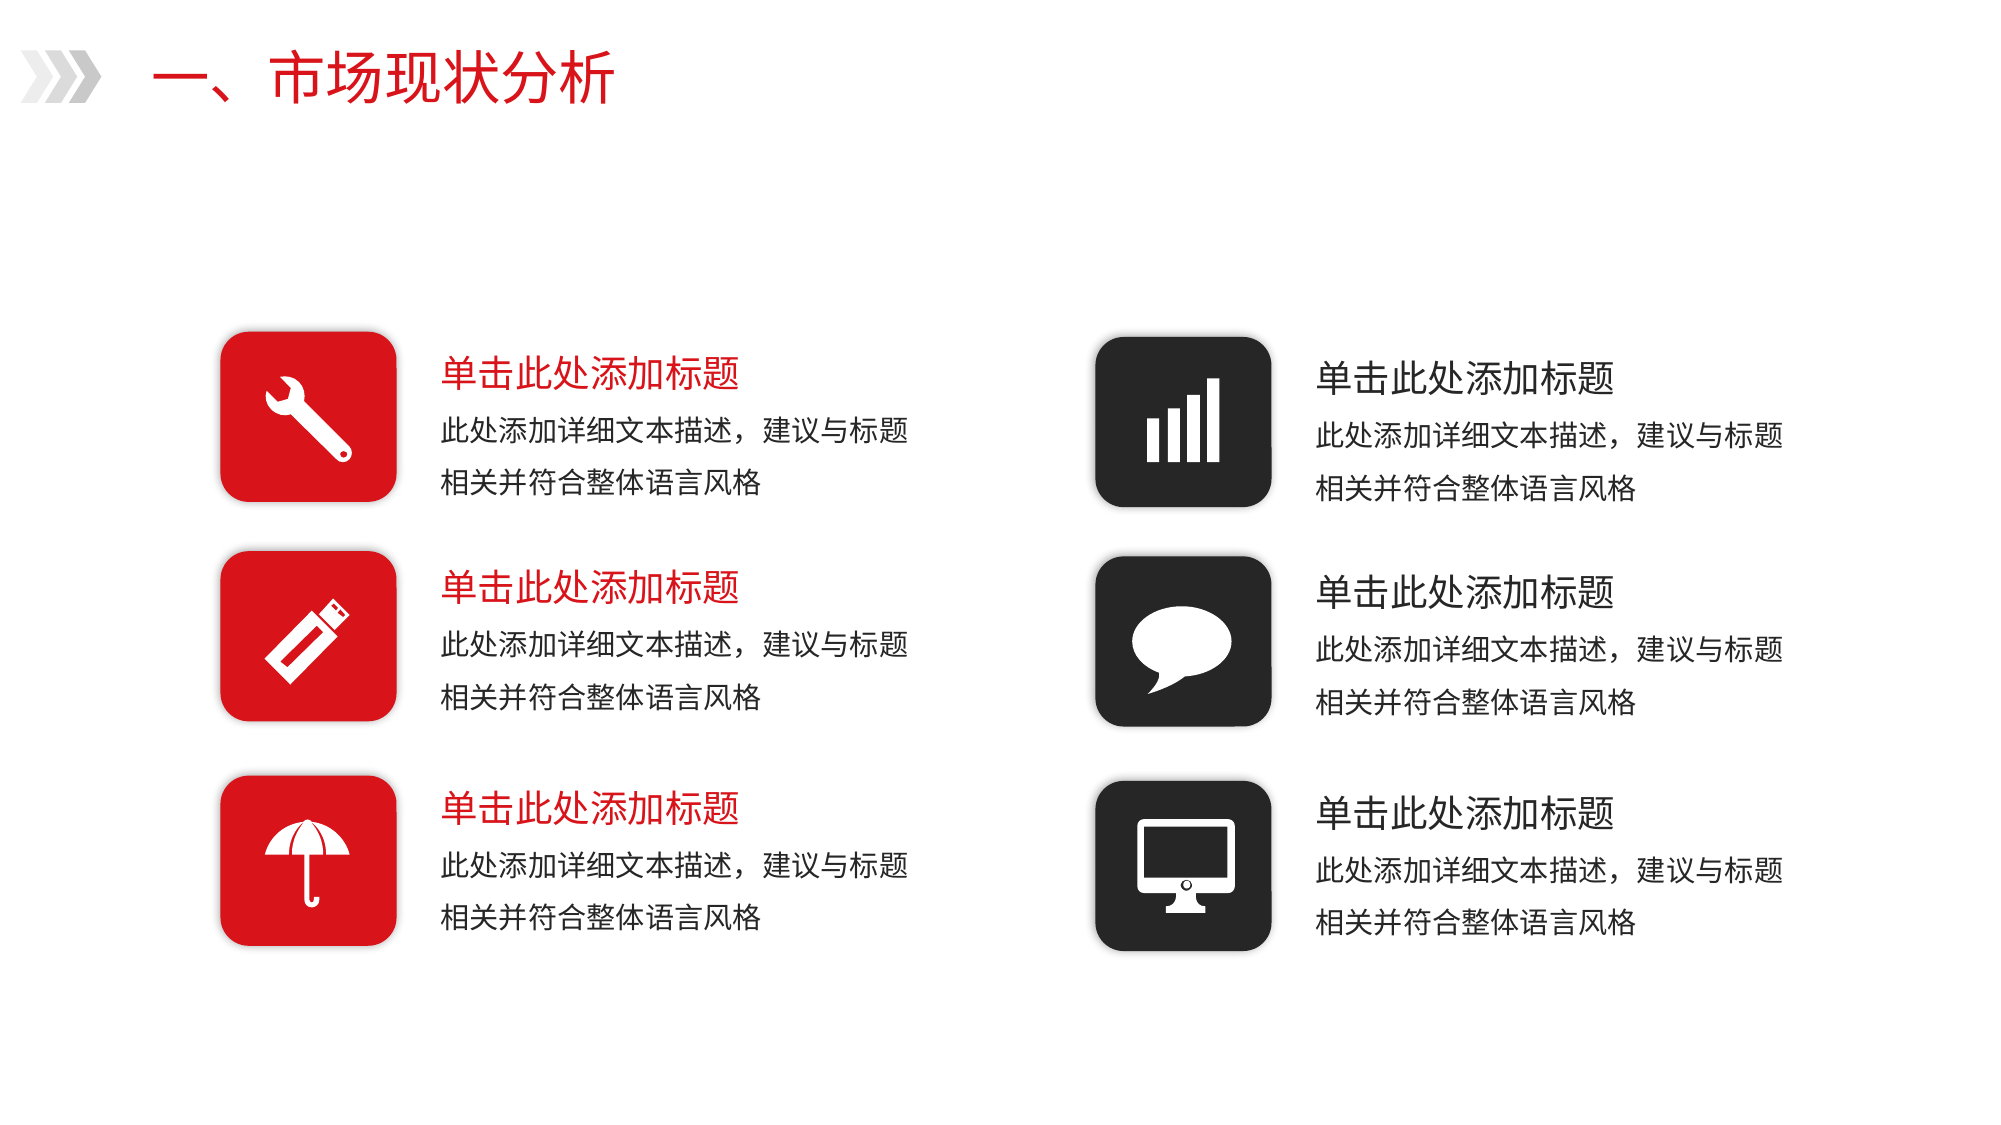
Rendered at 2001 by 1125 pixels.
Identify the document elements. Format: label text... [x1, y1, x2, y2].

text_box 一、市场现状分析 [136, 33, 633, 119]
text_box [264, 819, 350, 908]
text_box [265, 376, 352, 463]
text_box [220, 331, 397, 502]
text_box 单击此处添加标题 此处添加详细文本描述，建议与标题相关并符合整体语言风格 [1295, 550, 1829, 730]
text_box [264, 598, 350, 685]
text_box [1132, 606, 1232, 695]
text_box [20, 50, 102, 103]
text_box [220, 551, 397, 722]
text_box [1137, 819, 1235, 913]
text_box [1095, 336, 1272, 508]
text_box 单击此处添加标题 此处添加详细文本描述，建议与标题相关并符合整体语言风格 [420, 330, 954, 510]
text_box [1095, 556, 1272, 727]
text_box 单击此处添加标题 此处添加详细文本描述，建议与标题相关并符合整体语言风格 [420, 765, 954, 945]
text_box 单击此处添加标题 此处添加详细文本描述，建议与标题相关并符合整体语言风格 [1295, 336, 1829, 515]
text_box [1095, 780, 1272, 952]
text_box 单击此处添加标题 此处添加详细文本描述，建议与标题相关并符合整体语言风格 [420, 545, 954, 724]
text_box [1147, 378, 1220, 463]
text_box 单击此处添加标题 此处添加详细文本描述，建议与标题相关并符合整体语言风格 [1295, 770, 1829, 950]
text_box [220, 775, 397, 946]
